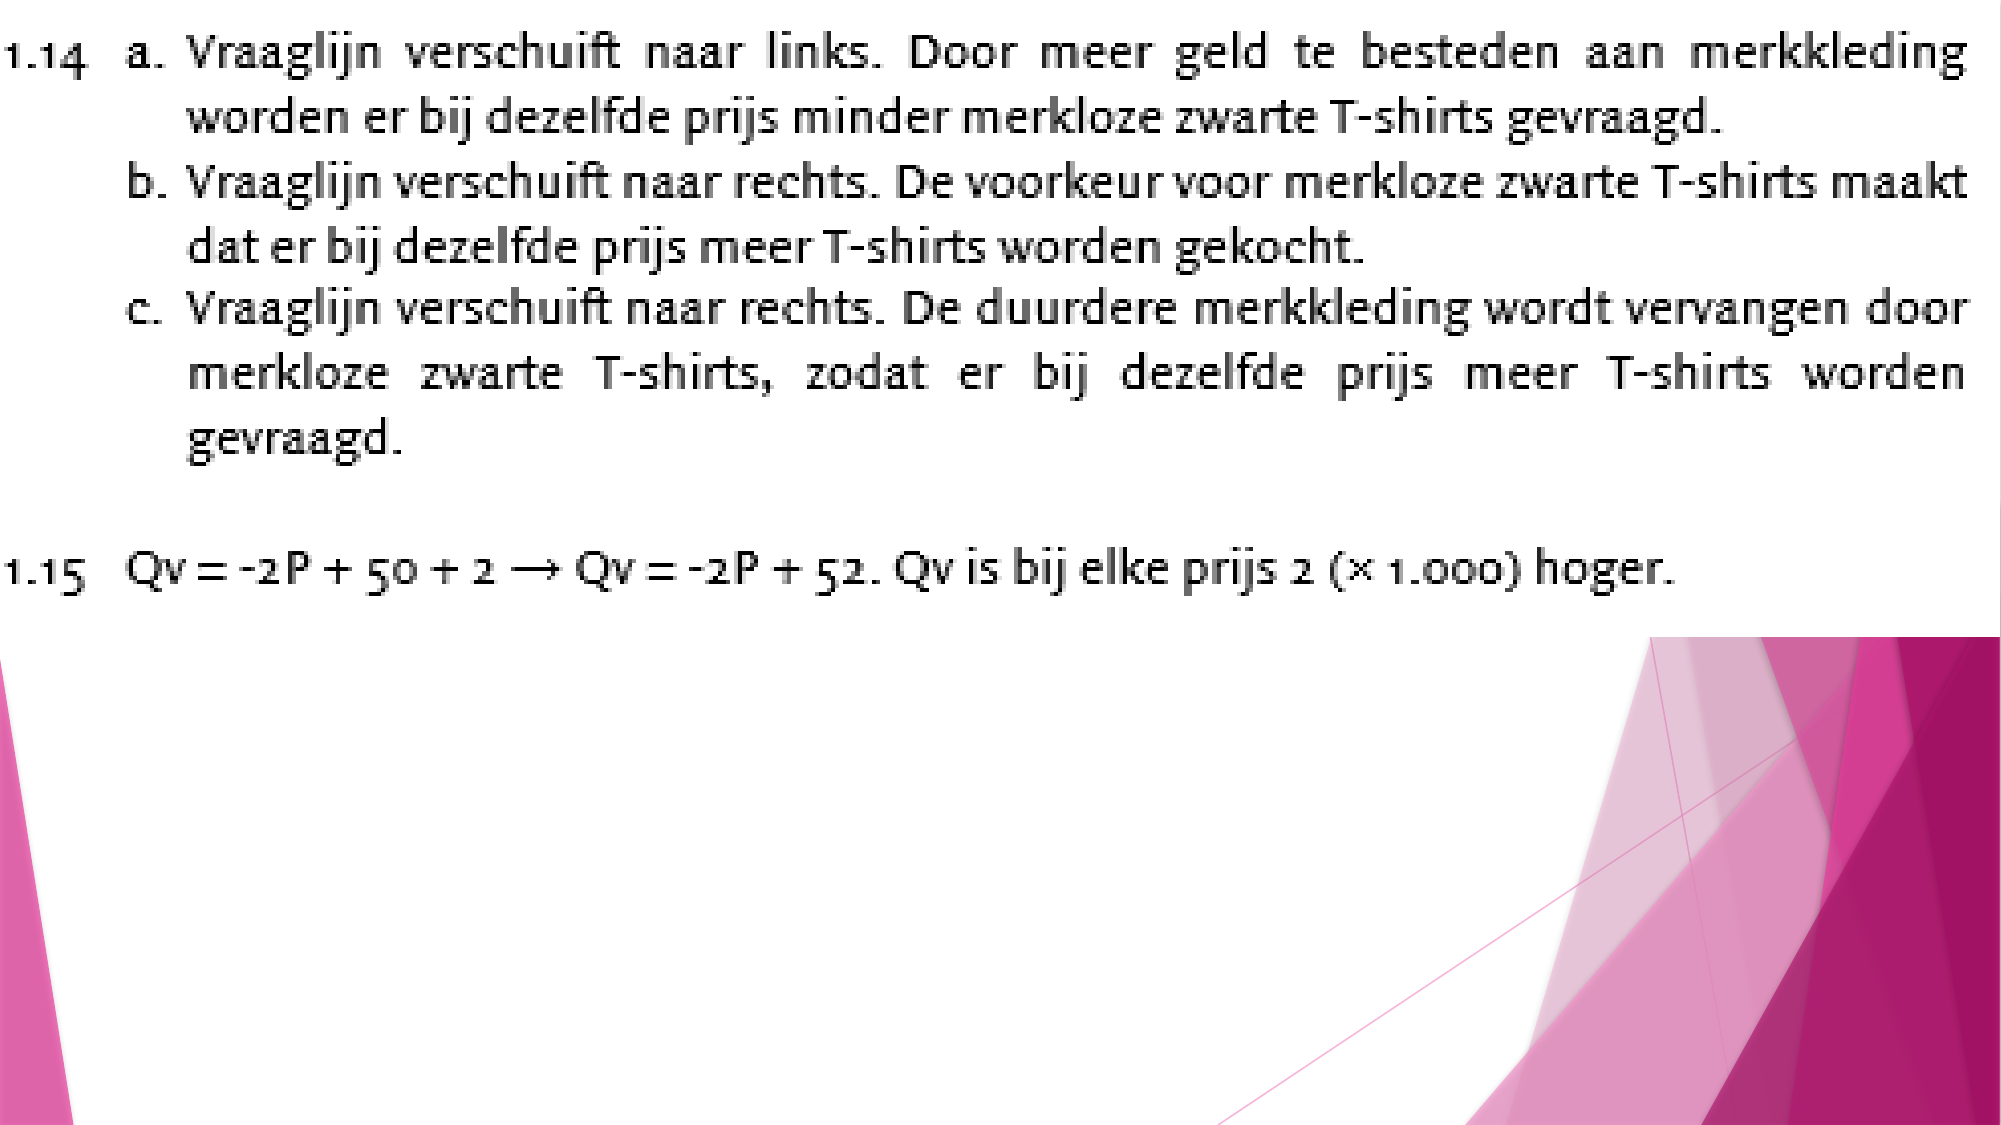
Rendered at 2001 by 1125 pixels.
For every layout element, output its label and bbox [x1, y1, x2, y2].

picture [0, 0, 2000, 638]
